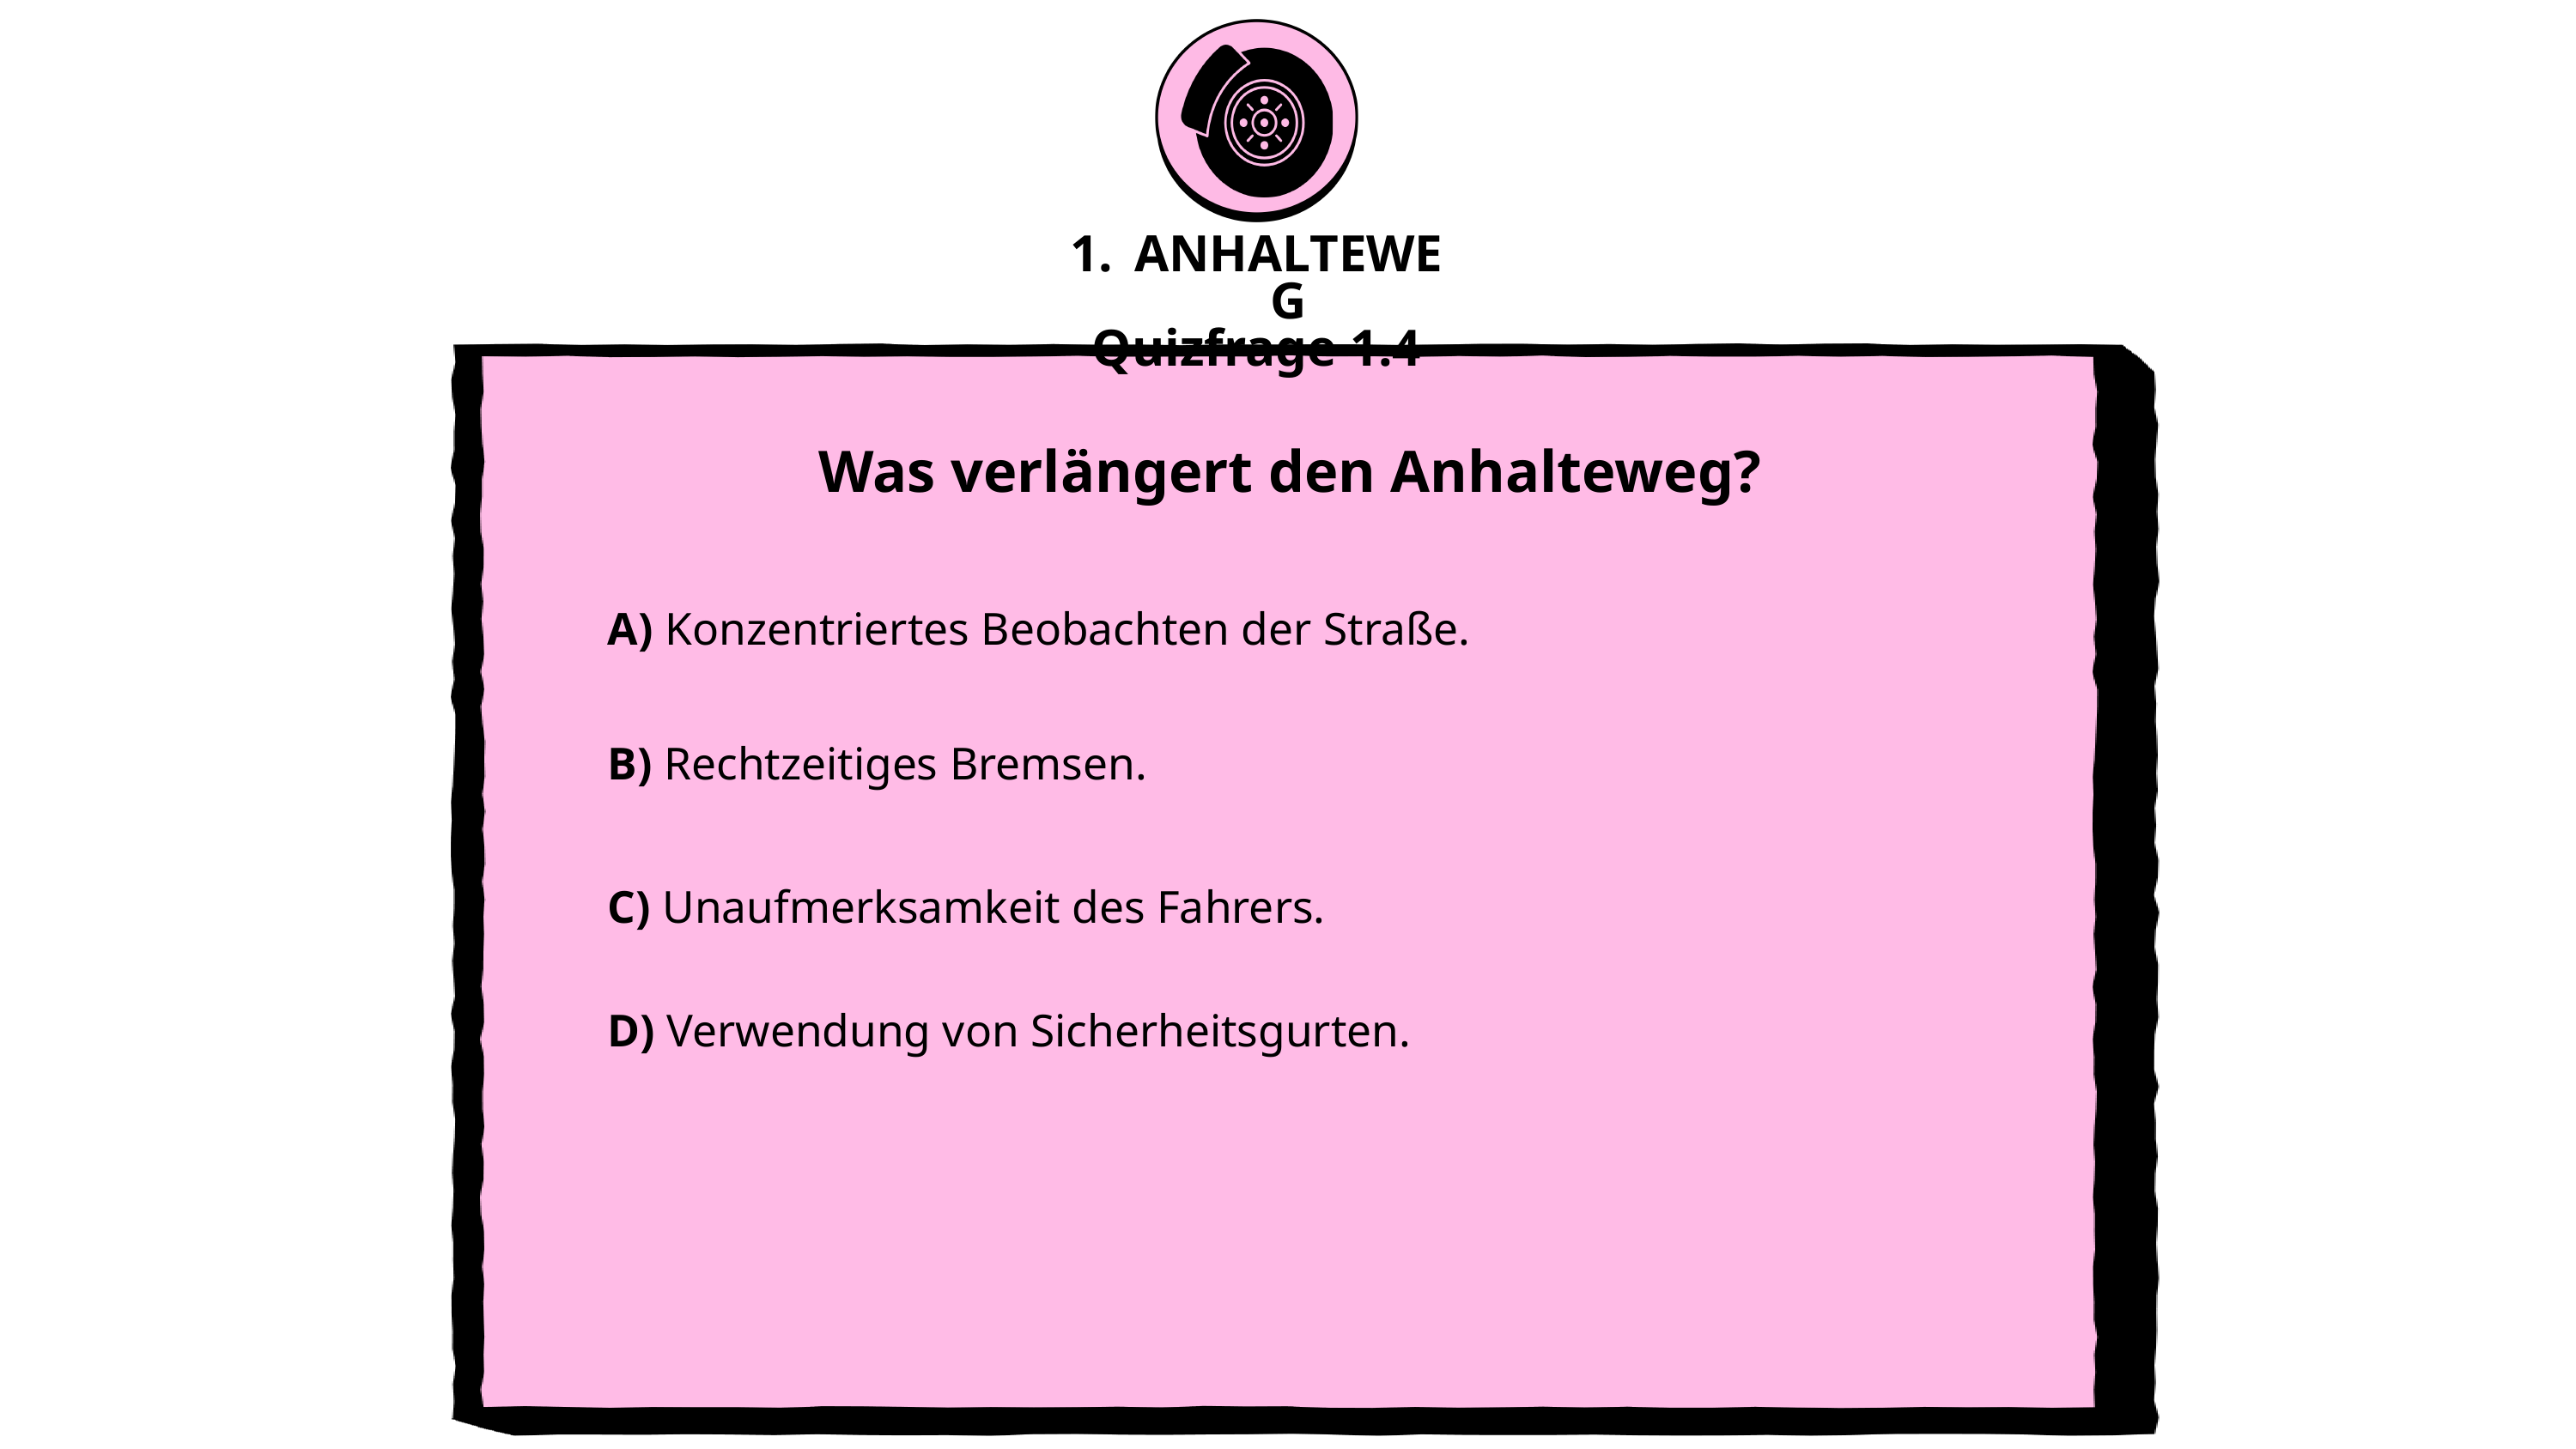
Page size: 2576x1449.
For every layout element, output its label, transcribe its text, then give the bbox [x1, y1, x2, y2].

text_box [1155, 19, 1358, 223]
text_box [1180, 45, 1334, 197]
text_box Was verlängert den Anhalteweg? A) Konzentriertes Beobachten der Straße. B) Rechtzeitiges Bremsen. C) Unaufmerksamkeit des Fahrers. D) Verwendung von Sicherheitsgurten. [478, 434, 2102, 1118]
text_box [450, 343, 2160, 1436]
text_box ANHALTEWEG Quizfrage 1.4 [1060, 234, 1454, 377]
